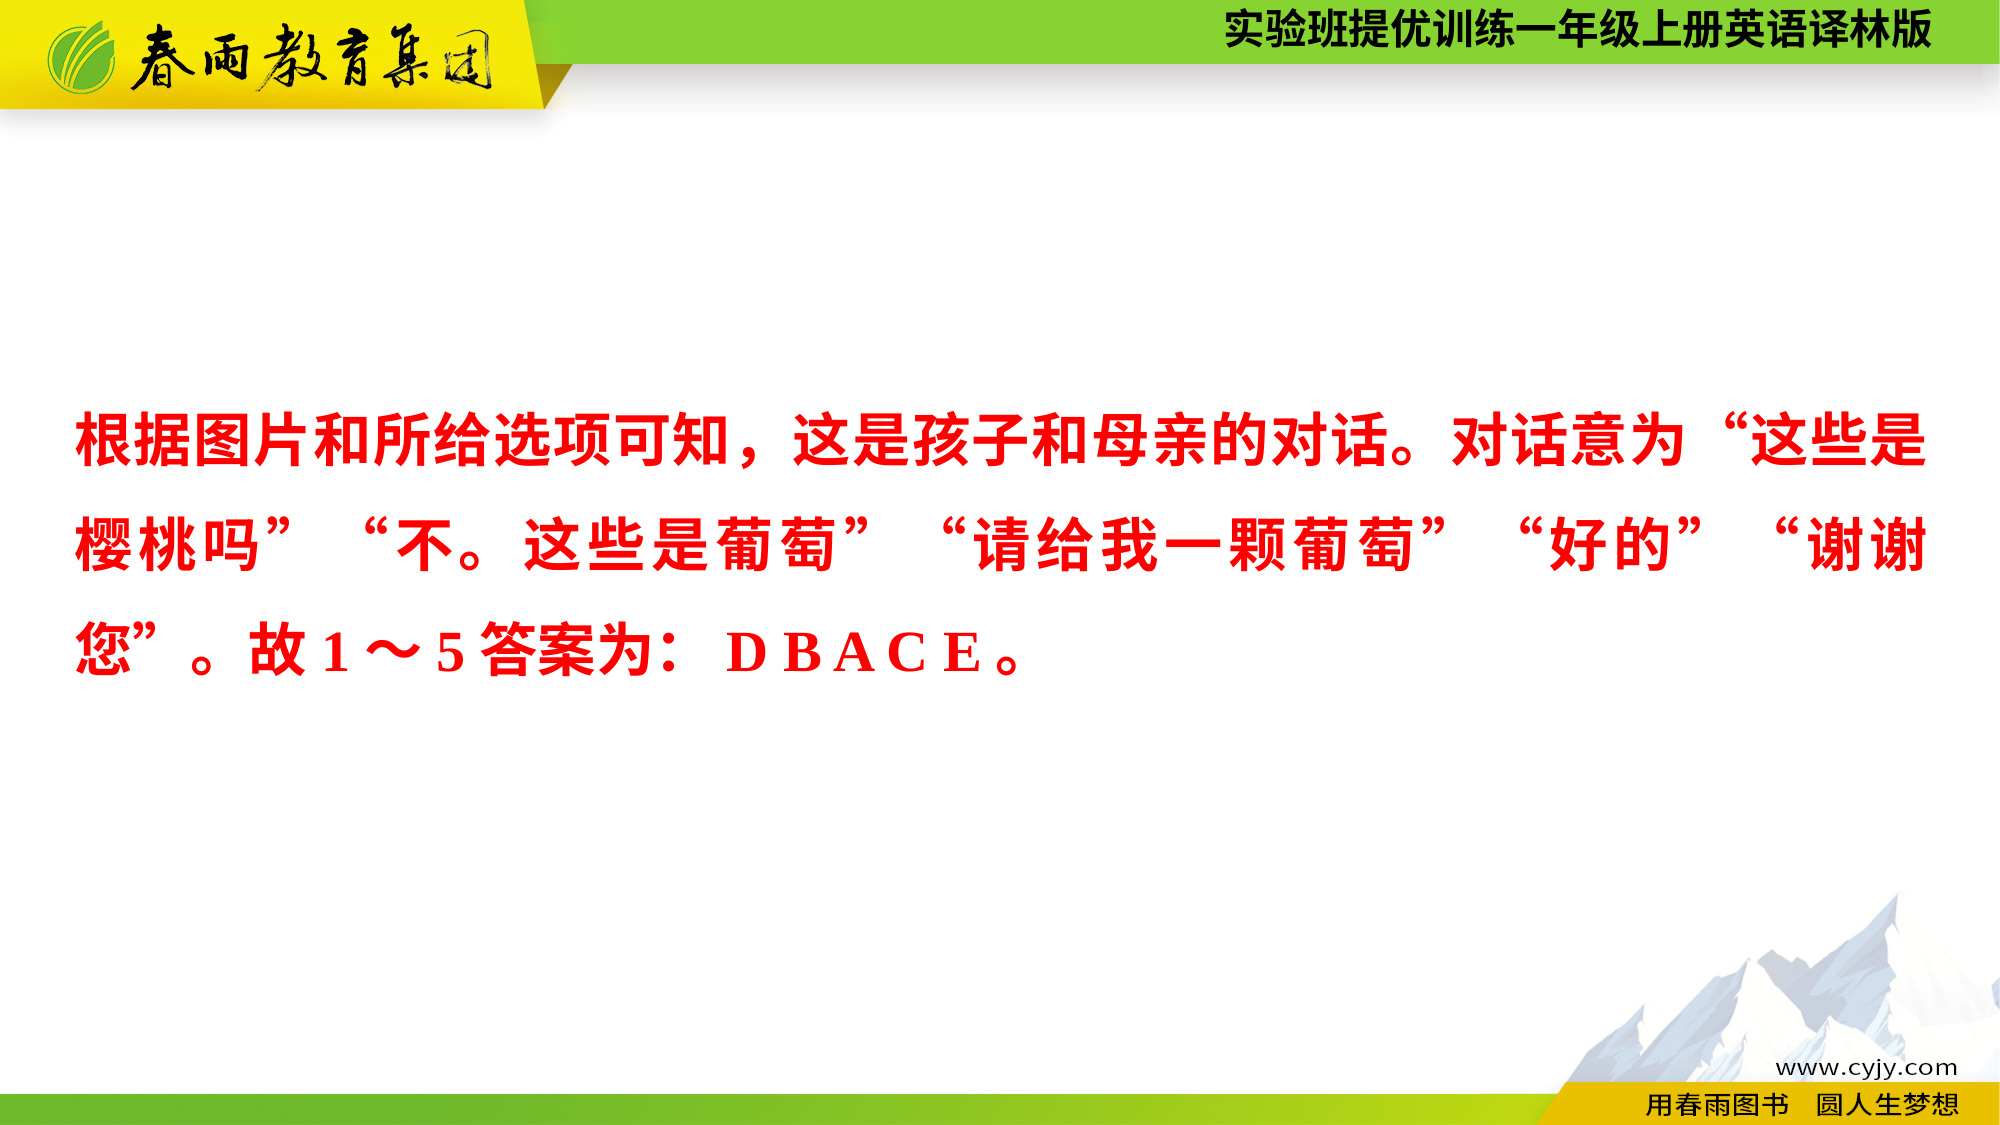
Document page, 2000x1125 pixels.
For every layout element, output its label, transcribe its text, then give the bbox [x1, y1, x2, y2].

list 根据图片和所给选项可知，这是孩子和母亲的对话。对话意为“这些是樱桃吗”“不。这些是葡萄”“请给我一颗葡萄”“好的”“谢谢您”。故1～5答案为：D B A C E。 [59, 360, 1944, 681]
picture [0, 0, 2000, 1125]
